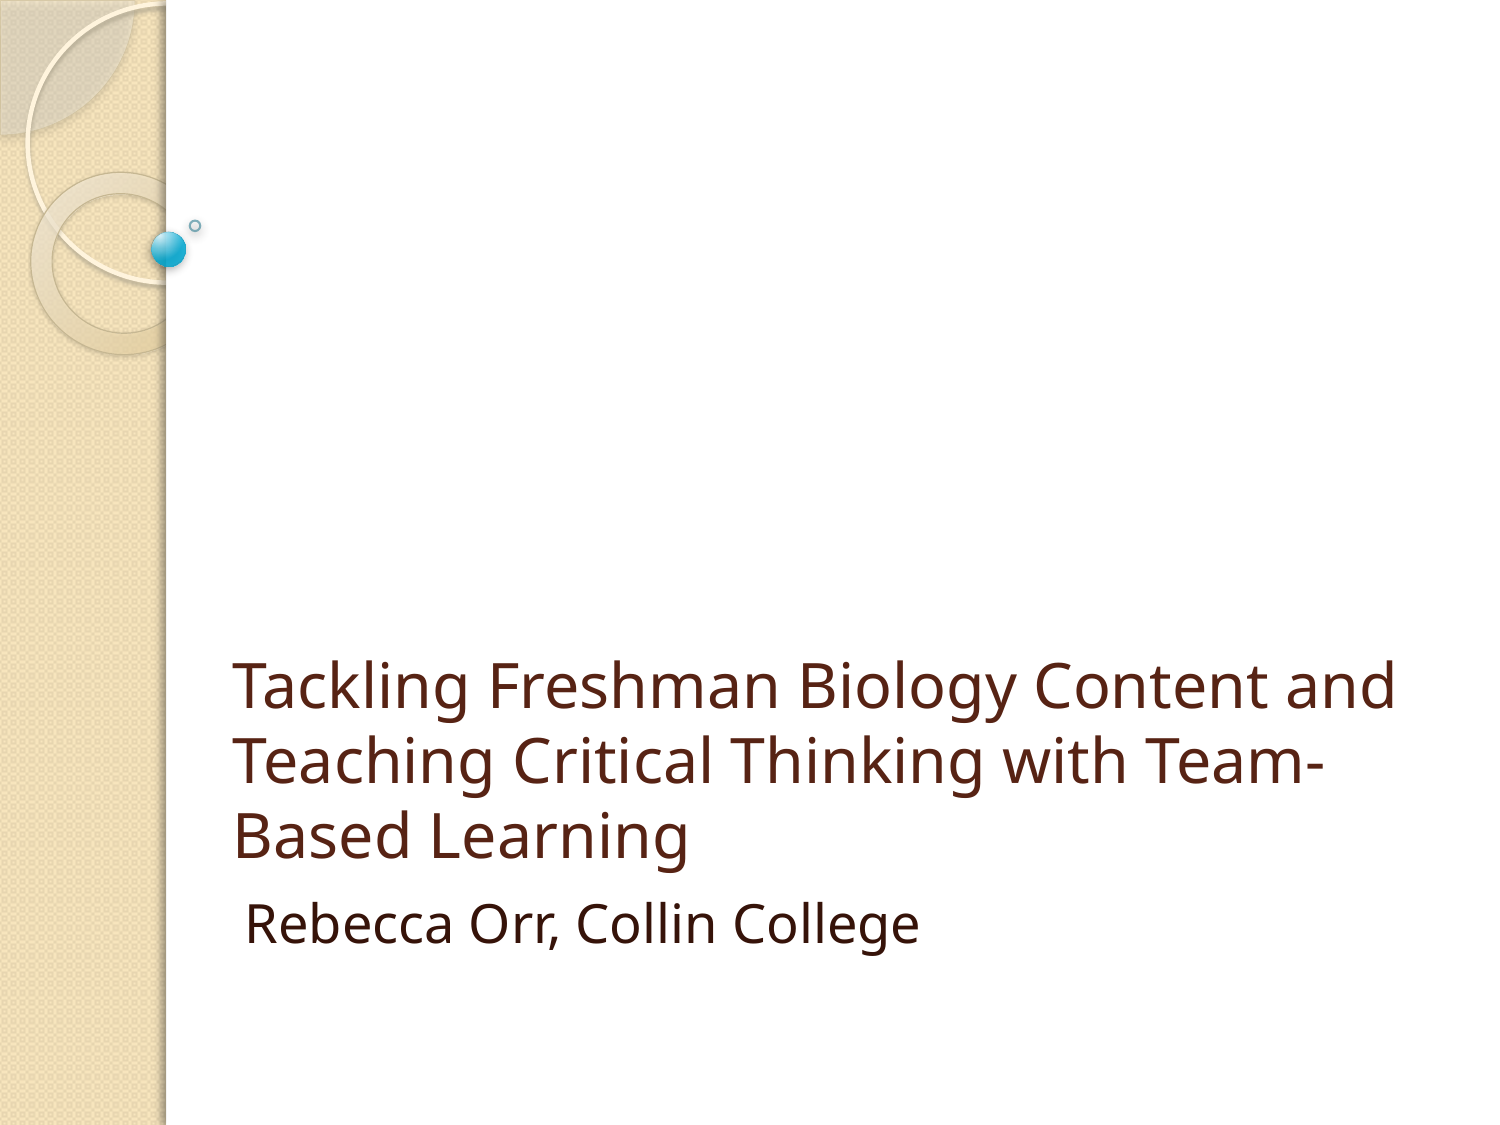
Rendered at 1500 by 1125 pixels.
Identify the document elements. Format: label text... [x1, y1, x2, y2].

subtitle Rebecca Orr, Collin College [225, 889, 1276, 1037]
title Tackling Freshman Biology Content and Teaching Critical Thinking with Team-Based Learning [218, 637, 1434, 879]
